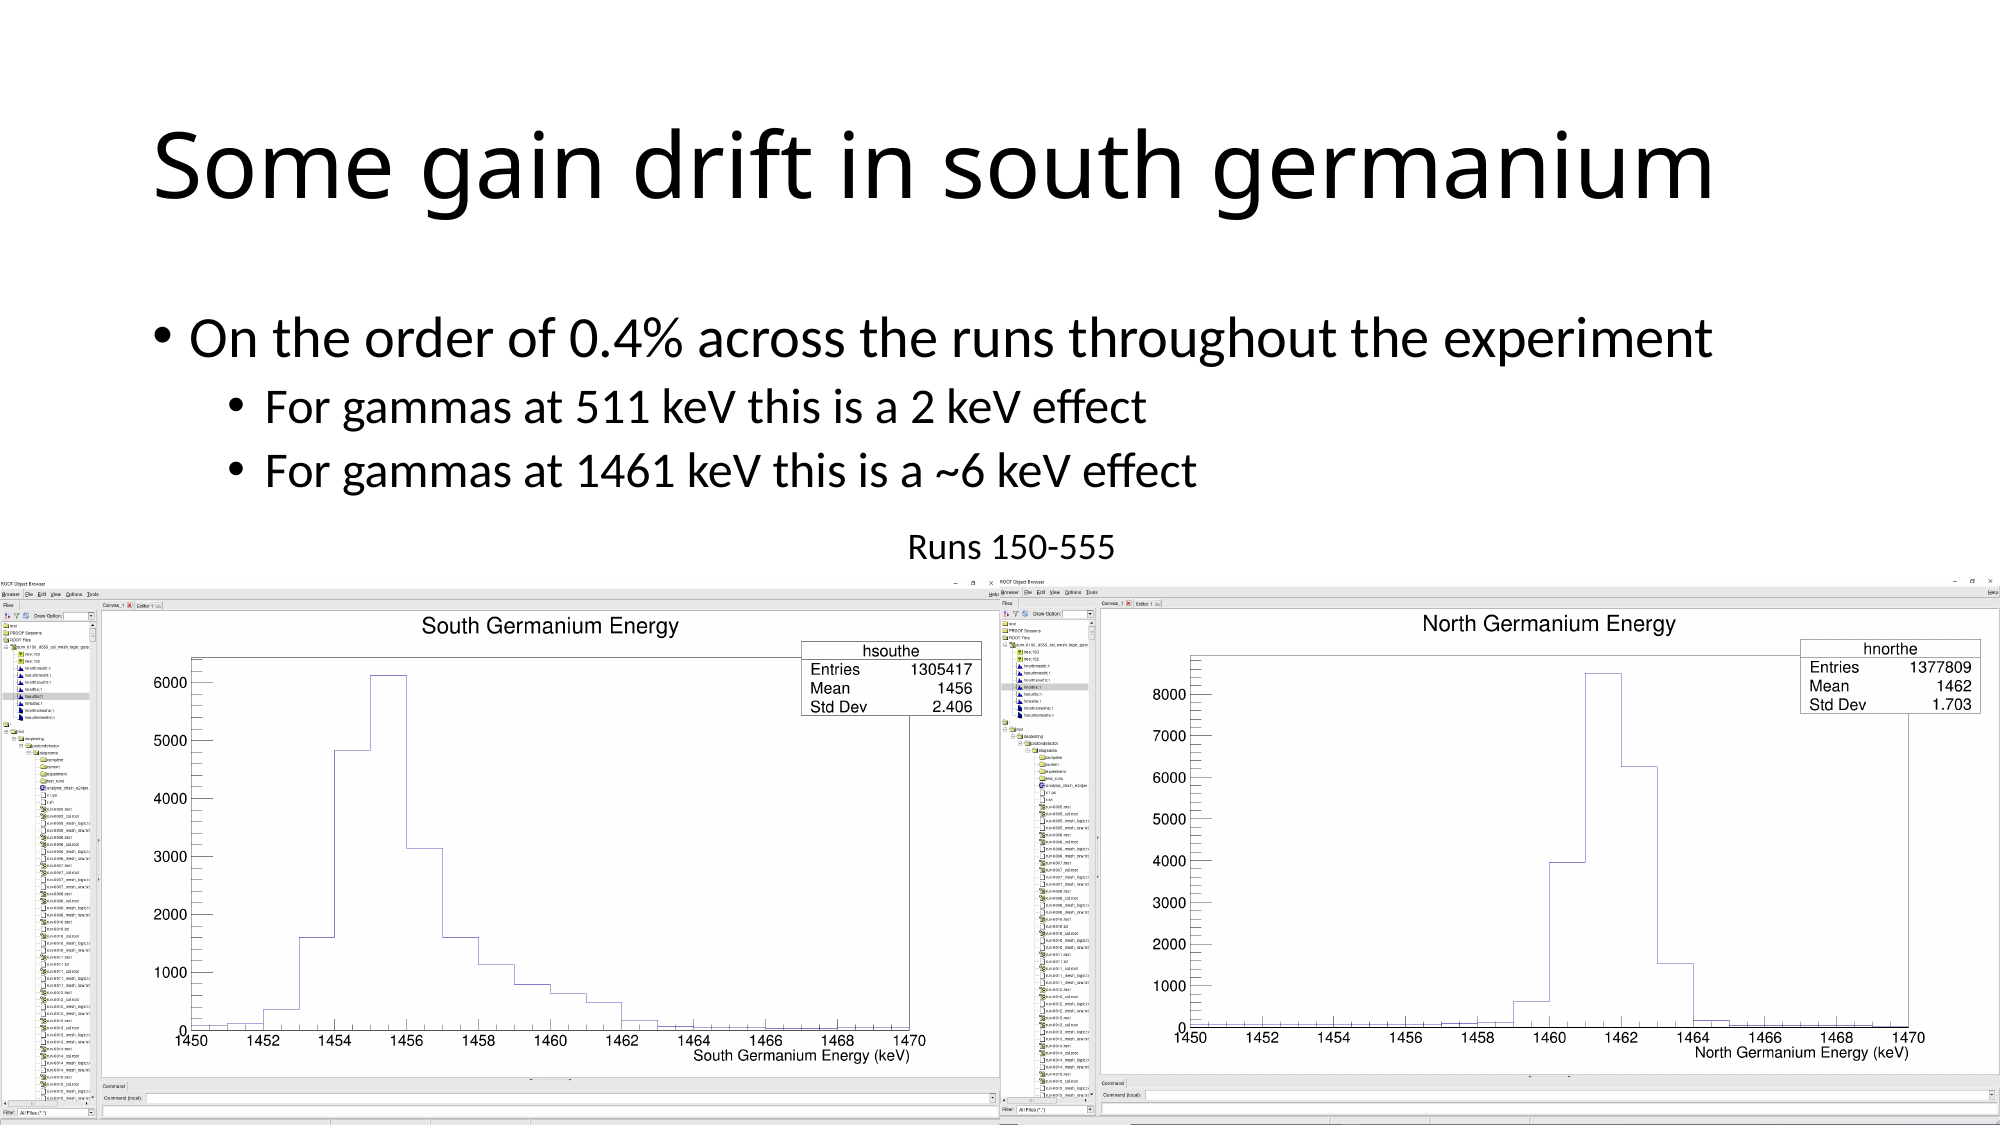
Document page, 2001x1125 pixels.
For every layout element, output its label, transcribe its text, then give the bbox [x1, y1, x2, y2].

picture [0, 577, 2000, 1125]
title Some gain drift in south germanium [137, 59, 1863, 278]
text_box Runs 150-555 [892, 514, 1306, 575]
list On the order of 0.4% across the runs throughout the experiment For gammas at 511 keV this is a 2 keV effect For gammas at 1461 keV this is a ~6 keV effect [137, 299, 1863, 579]
